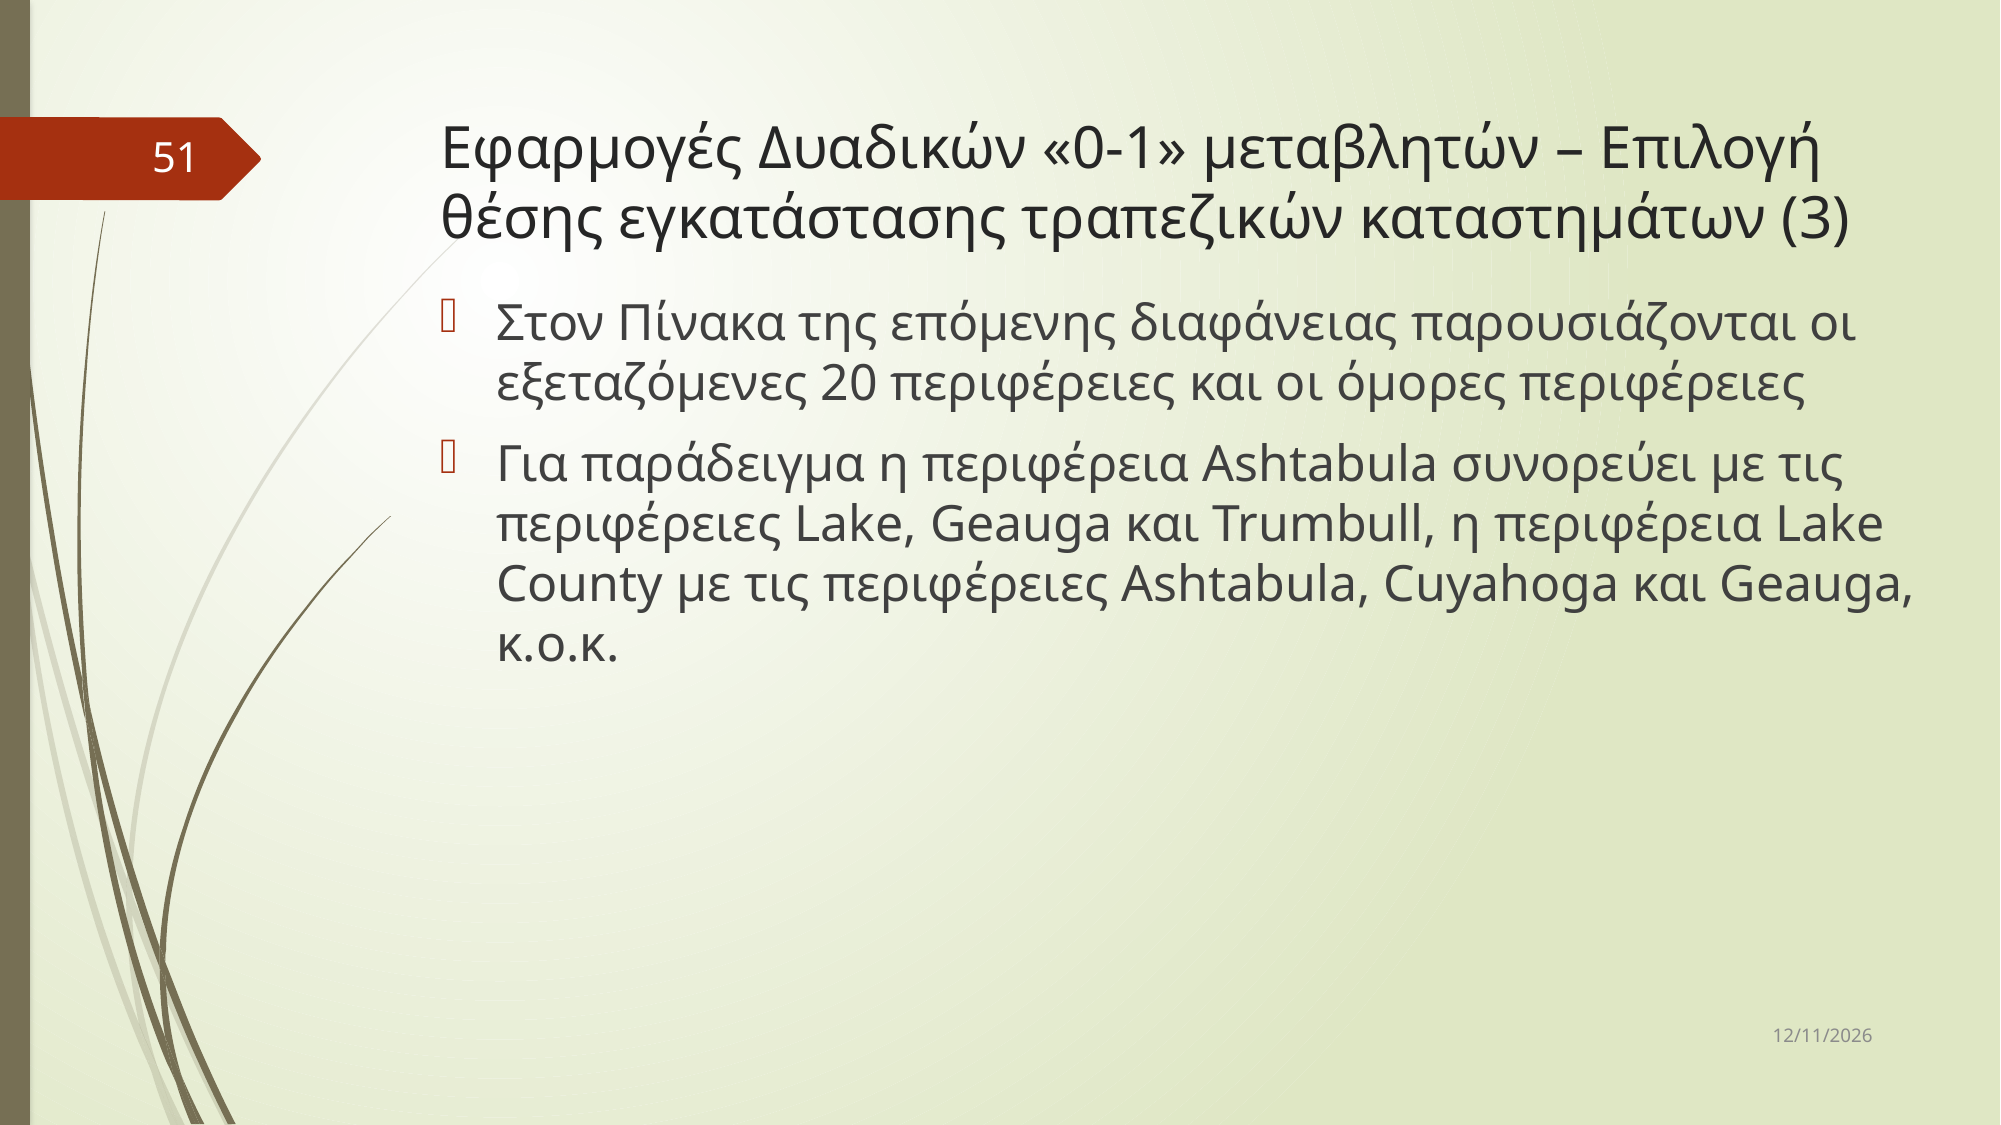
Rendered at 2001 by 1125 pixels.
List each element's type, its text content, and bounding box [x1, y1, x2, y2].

title Εφαρμογές Δυαδικών «0-1» μεταβλητών – Επιλογή θέσης εγκατάστασης τραπεζικών καταστημάτων (3) [425, 102, 1940, 283]
list Στον Πίνακα της επόμενης διαφάνειας παρουσιάζονται οι εξεταζόμενες 20 περιφέρειες και οι όμορες περιφέρειες Για παράδειγμα η περιφέρεια Ashtabula συνορεύει με τις περιφέρειες Lake, Geauga και Trumbull, η περιφέρεια Lake County με τις περιφέρειες Ashtabula, Cuyahoga και Geauga, κ.ο.κ. [424, 283, 2000, 1125]
slide_number 51 [87, 129, 216, 190]
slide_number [1699, 1005, 1888, 1067]
